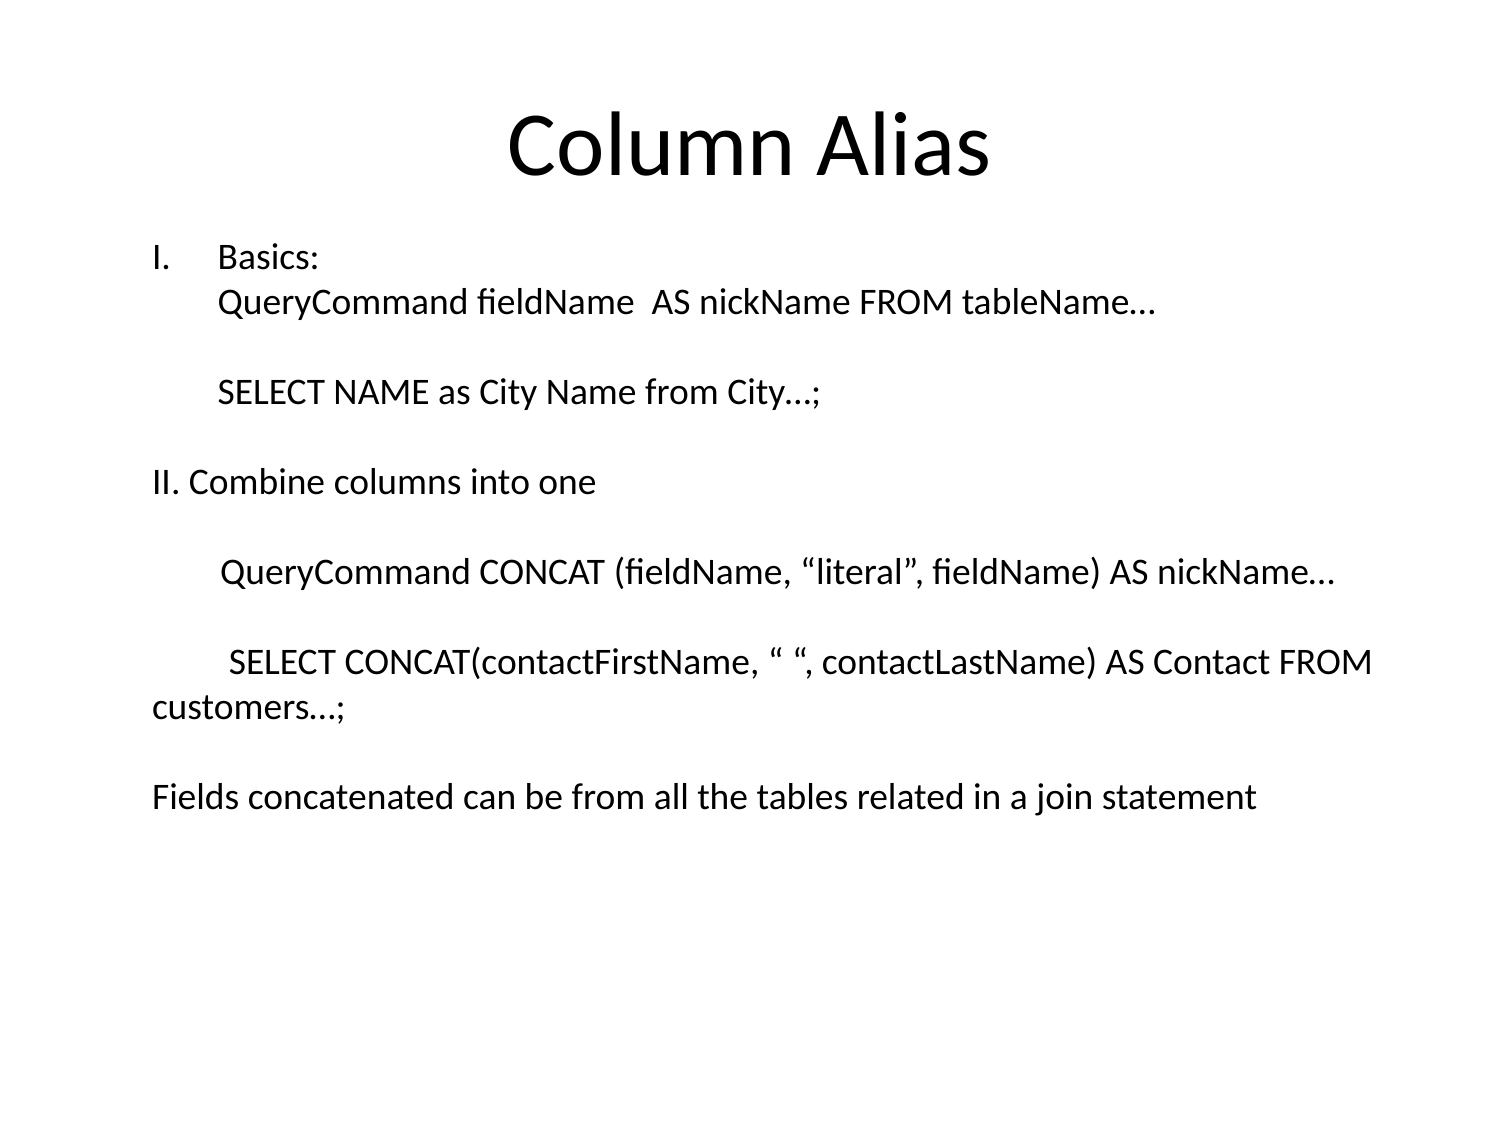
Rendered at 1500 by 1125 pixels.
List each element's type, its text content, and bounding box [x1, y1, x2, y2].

title Column Alias [75, 45, 1425, 233]
text_box Basics: QueryCommand fieldName AS nickName FROM tableName… SELECT NAME as City Name from City…; II. Combine columns into one QueryCommand CONCAT (fieldName, “literal”, fieldName) AS nickName… SELECT CONCAT(contactFirstName, “ “, contactLastName) AS Contact FROM customers…; Fields concatenated can be from all the tables related in a join statement [137, 224, 1413, 870]
